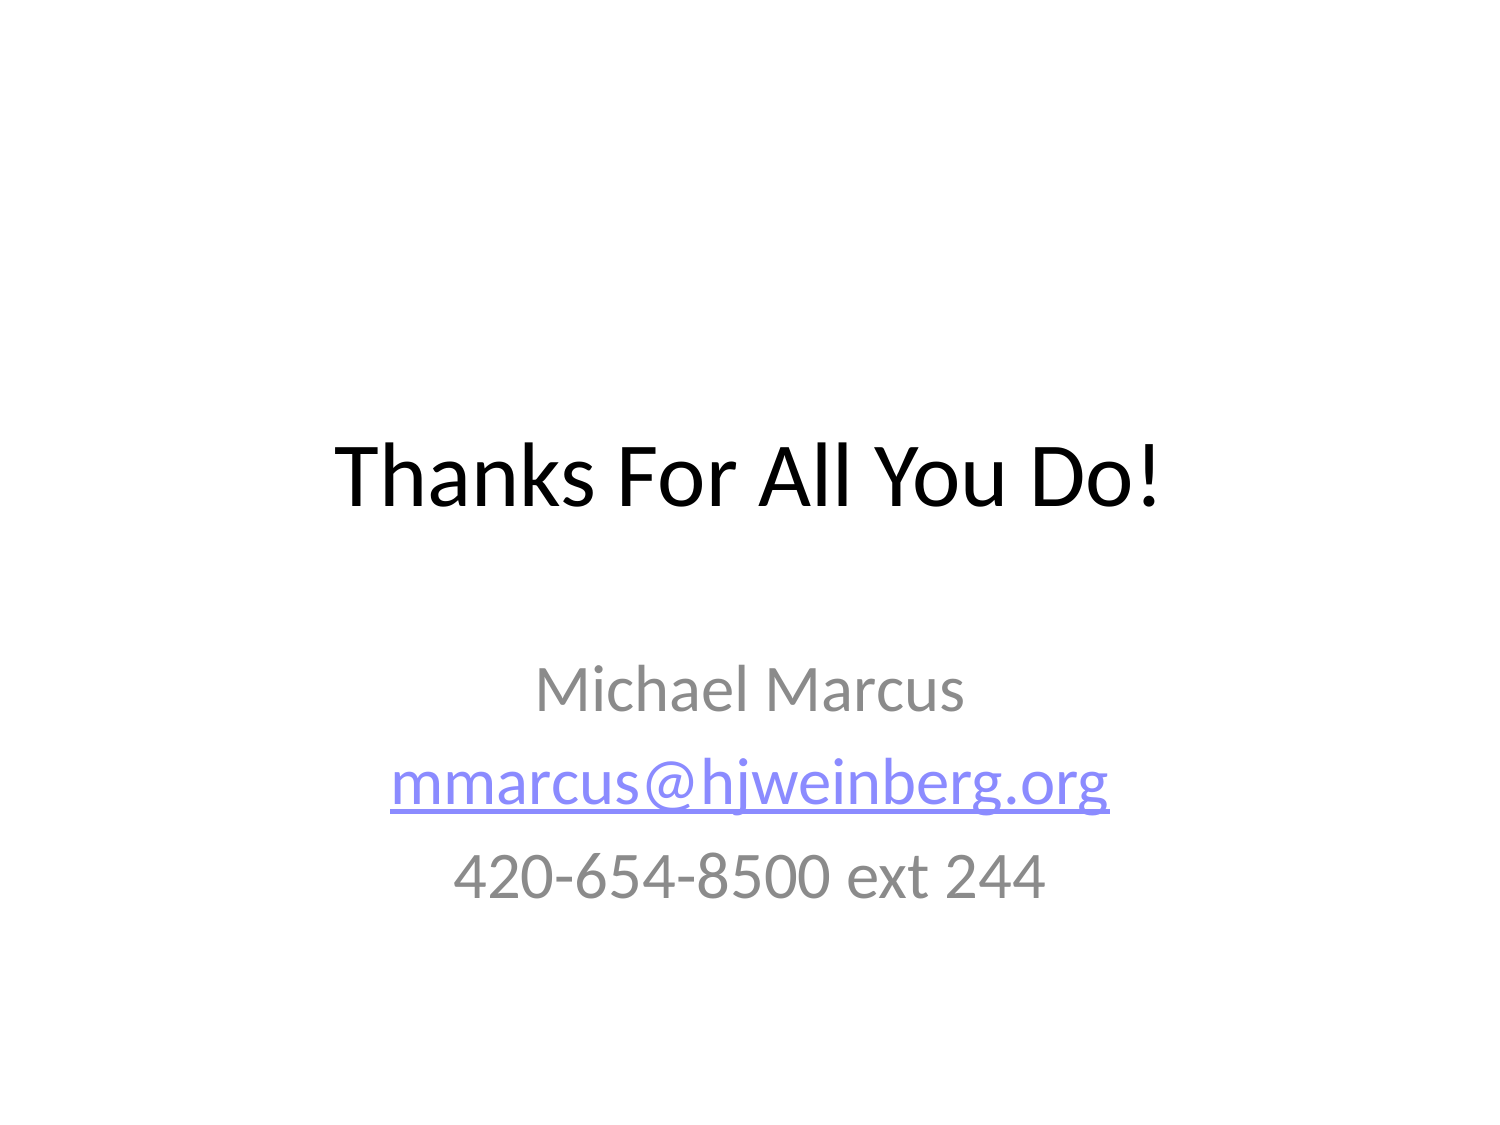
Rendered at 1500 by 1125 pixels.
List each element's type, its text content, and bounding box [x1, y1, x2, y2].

subtitle Michael Marcus mmarcus@hjweinberg.org 420-654-8500 ext 244 [225, 637, 1275, 925]
title Thanks For All You Do! [112, 349, 1388, 591]
